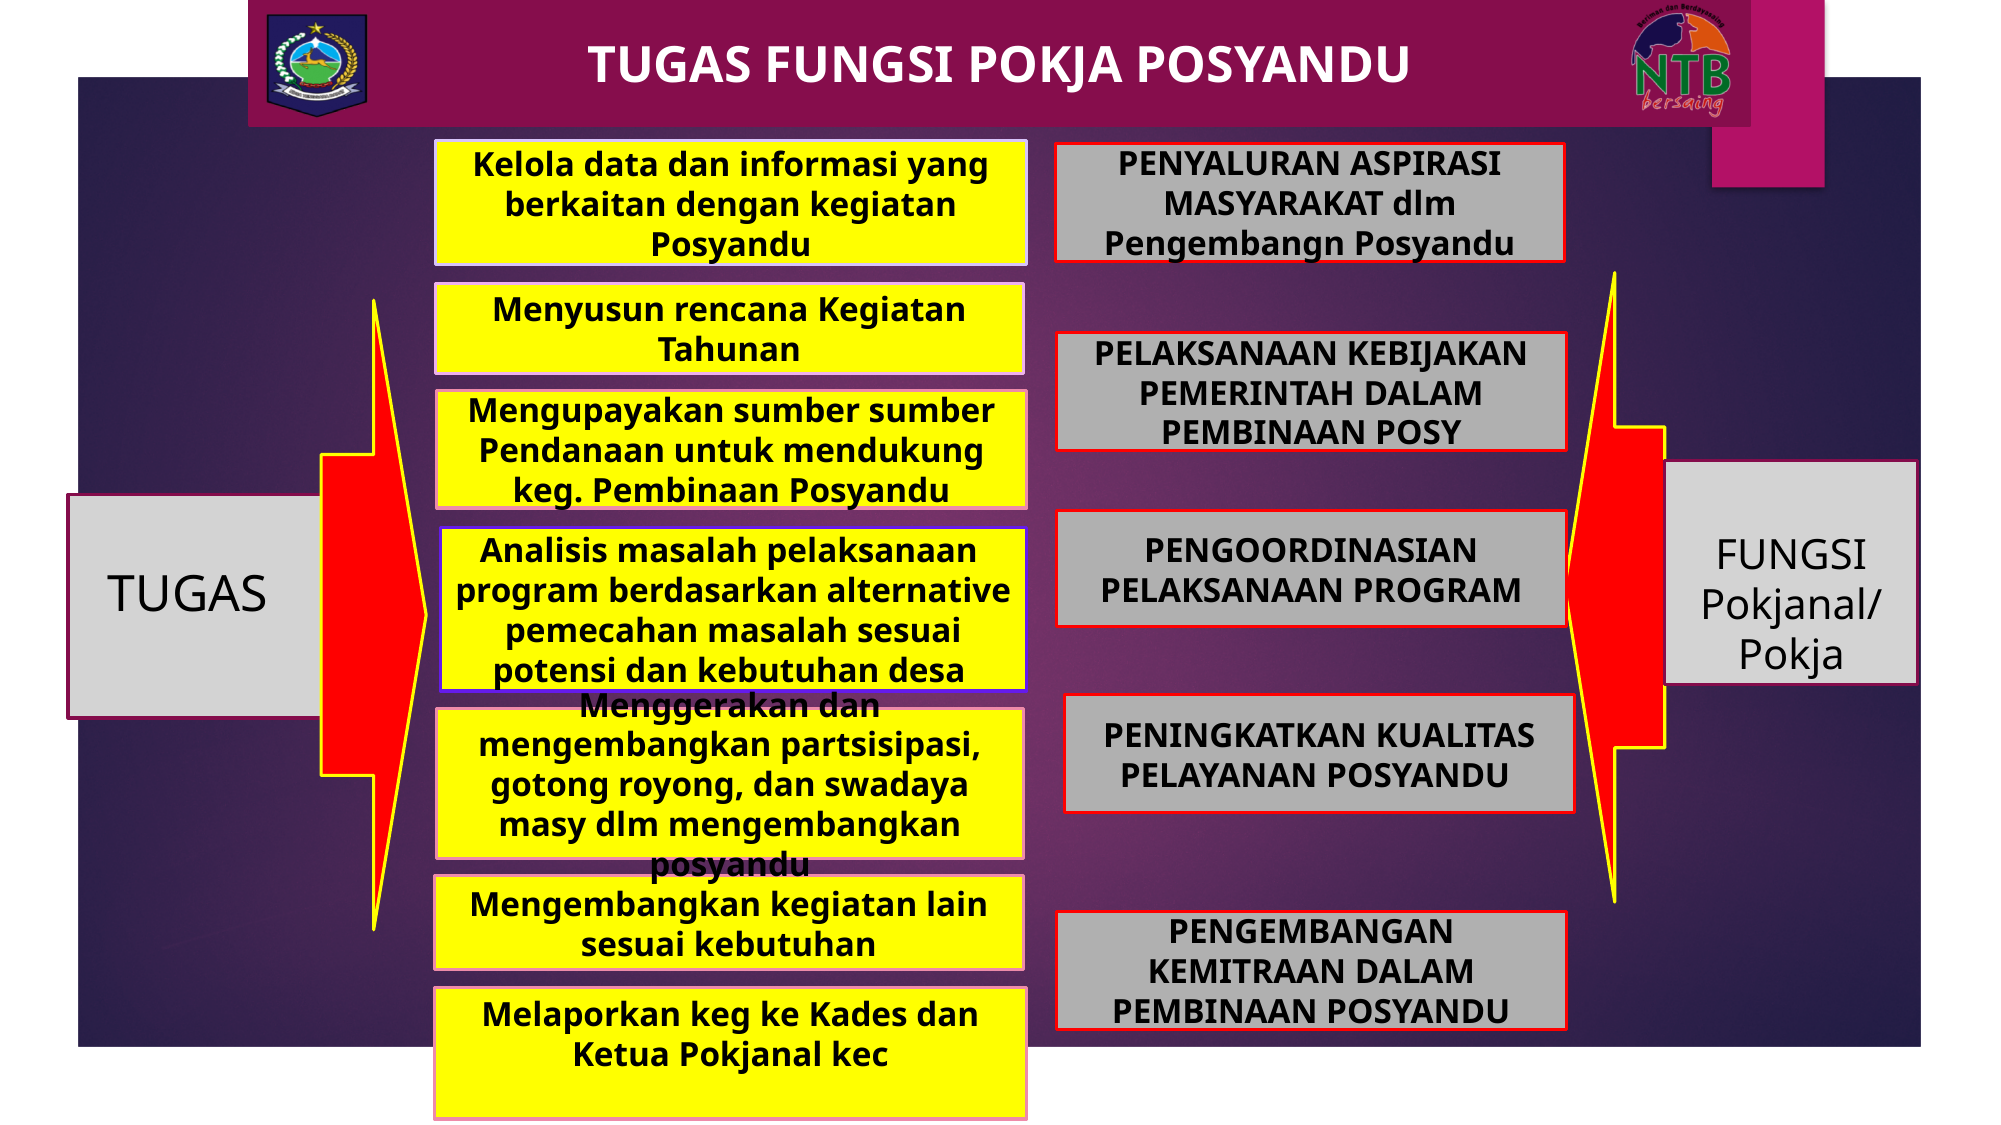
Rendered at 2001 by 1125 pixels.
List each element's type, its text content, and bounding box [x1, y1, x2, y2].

text_box Menyusun rencana Kegiatan Tahunan [434, 282, 1025, 375]
text_box TUGAS FUNGSI POKJA POSYANDU [1741, 0, 1751, 127]
text_box Kelola data dan informasi yang berkaitan dengan kegiatan Posyandu [434, 139, 1028, 266]
text_box TUGAS FUNGSI POKJA POSYANDU [248, 0, 260, 127]
text_box TUGAS [66, 493, 319, 720]
picture [1624, 0, 1738, 126]
text_box Melaporkan keg ke Kades dan Ketua Pokjanal kec [433, 986, 1028, 1121]
text_box Analisis masalah pelaksanaan program berdasarkan alternative pemecahan masalah sesuai potensi dan kebutuhan desa [439, 526, 1028, 693]
text_box [319, 298, 428, 932]
text_box PENGOORDINASIAN PELAKSANAAN PROGRAM [1055, 509, 1568, 628]
text_box Menggerakan dan mengembangkan partsisipasi, gotong royong, dan swadaya masy dlm mengembangkan posyandu [435, 707, 1025, 860]
text_box PENINGKATKAN KUALITAS PELAYANAN POSYANDU [1063, 693, 1576, 814]
text_box PELAKSANAAN KEBIJAKAN PEMERINTAH DALAM PEMBINAAN POSY [1055, 331, 1568, 452]
text_box TUGAS FUNGSI POKJA POSYANDU [379, 0, 1622, 127]
picture [262, 0, 376, 126]
text_box [1568, 271, 1667, 904]
text_box Mengupayakan sumber sumber Pendanaan untuk mendukung keg. Pembinaan Posyandu [435, 389, 1028, 510]
text_box PENGEMBANGAN KEMITRAAN DALAM PEMBINAAN POSYANDU [1055, 910, 1568, 1031]
text_box Mengembangkan kegiatan lain sesuai kebutuhan [433, 874, 1025, 971]
text_box FUNGSI Pokjanal/ Pokja [1663, 459, 1919, 686]
text_box PENYALURAN ASPIRASI MASYARAKAT dlm Pengembangn Posyandu [1054, 142, 1566, 263]
